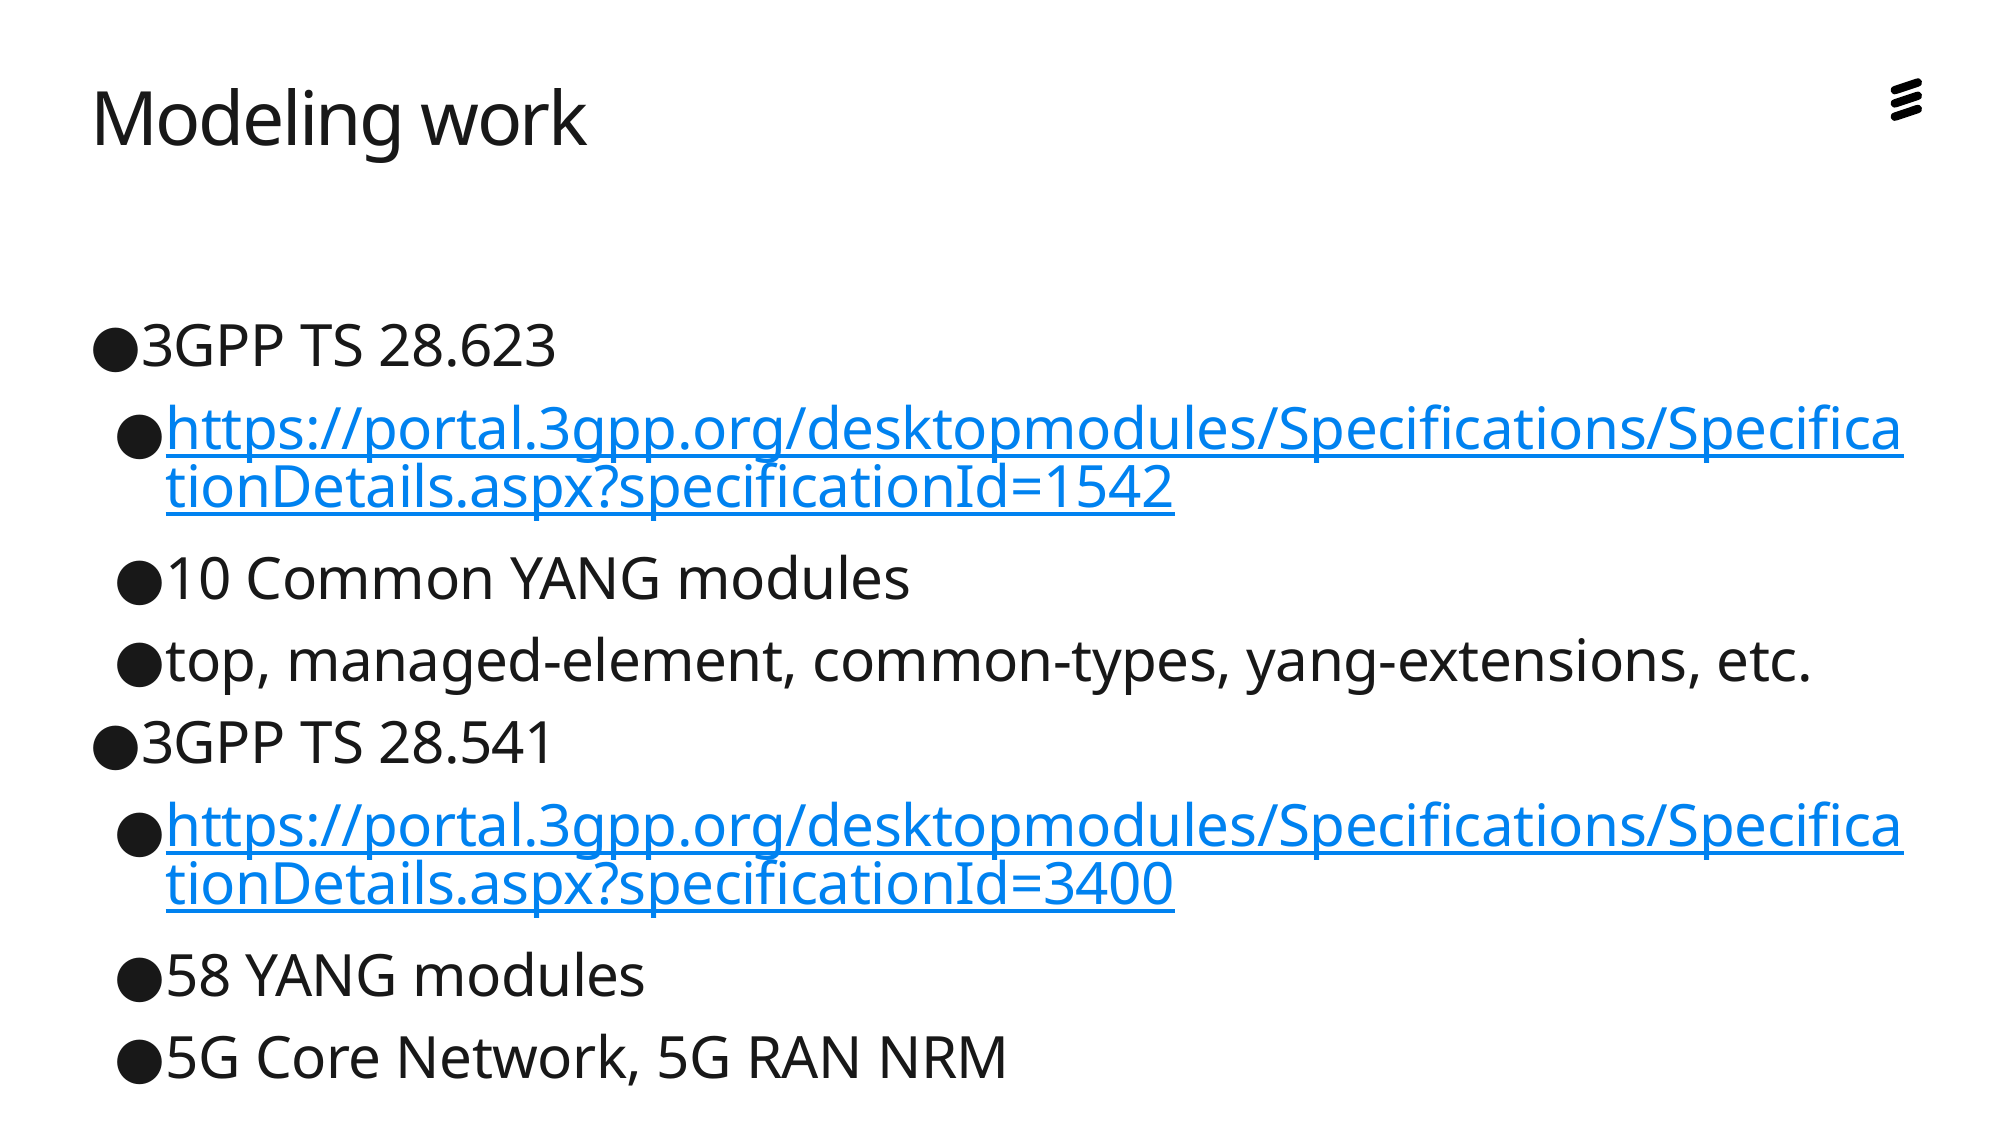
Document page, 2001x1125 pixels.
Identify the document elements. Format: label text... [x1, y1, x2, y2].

title Modeling work [78, 77, 1450, 256]
list 3GPP TS 28.623 https://portal.3gpp.org/desktopmodules/Specifications/SpecificationDetails.aspx?specificationId=1542 10 Common YANG modules top, managed-element, common-types, yang-extensions, etc. 3GPP TS 28.541 https://portal.3gpp.org/desktopmodules/Specifications/SpecificationDetails.aspx?specificationId=3400 58 YANG modules 5G Core Network, 5G RAN NRM [78, 302, 1922, 1024]
